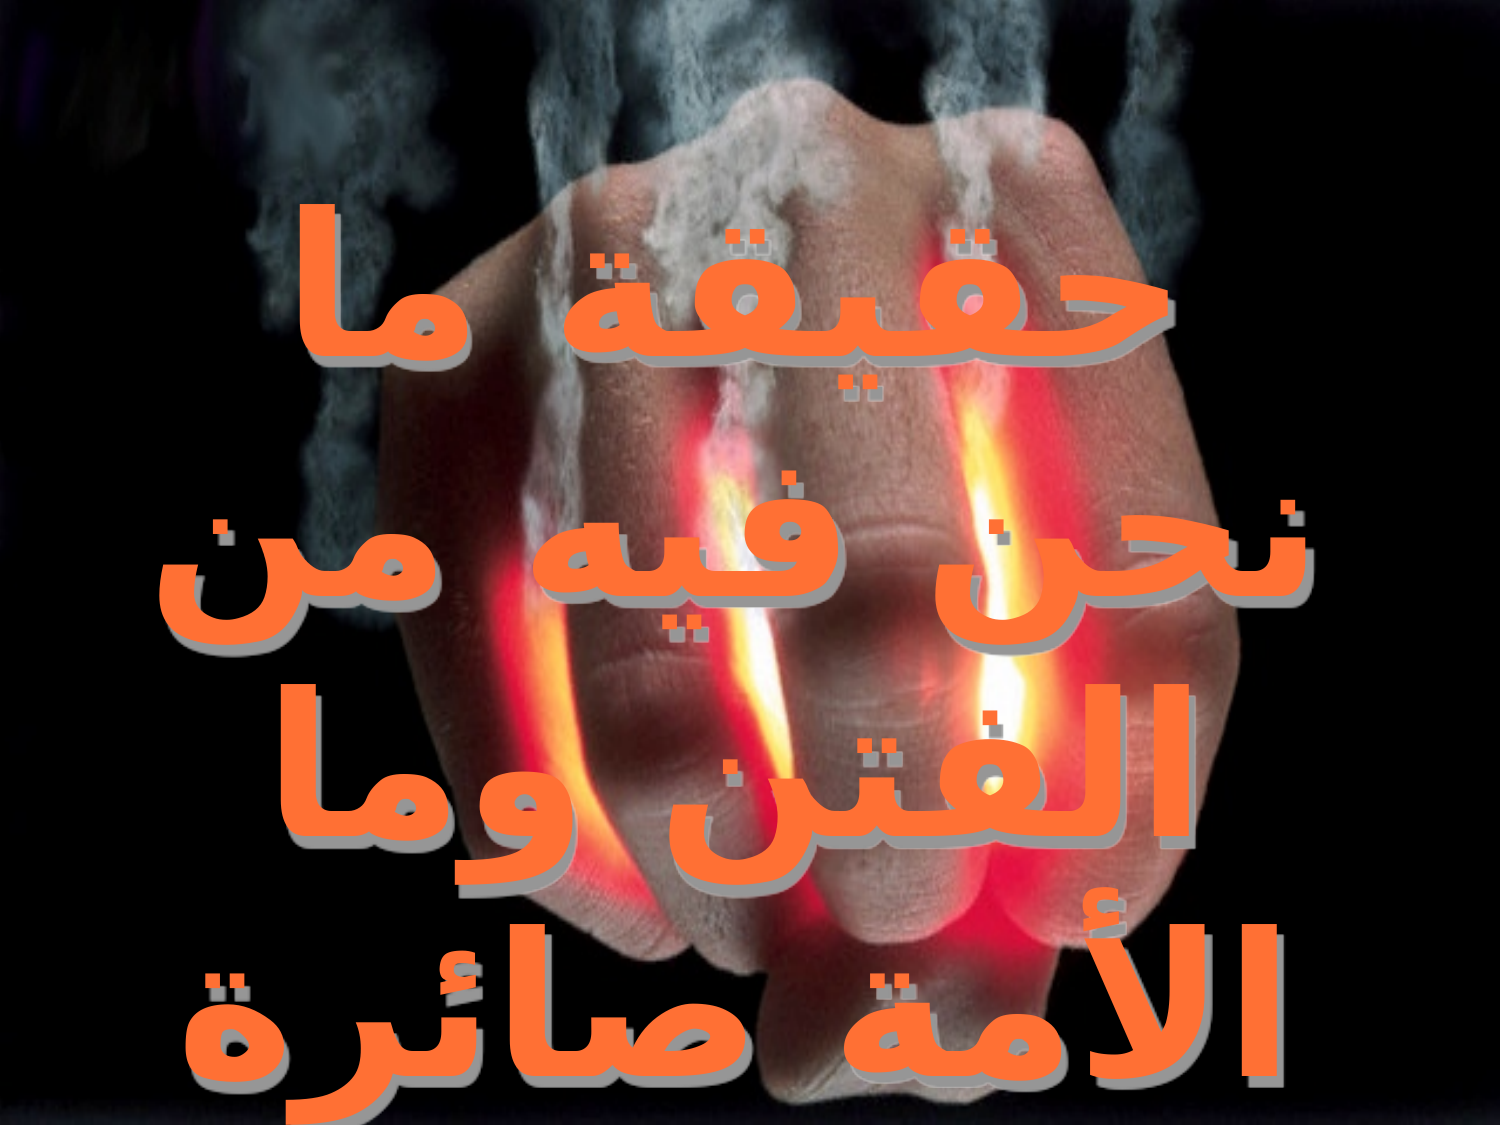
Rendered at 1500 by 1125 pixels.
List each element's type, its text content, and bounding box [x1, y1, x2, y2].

subtitle حقيقة ما نحن فيه من الفتن وما الأمة صائرة إليه إن لم ترجع للكتاب والسنة [52, 148, 1418, 965]
picture [0, 0, 1500, 1125]
